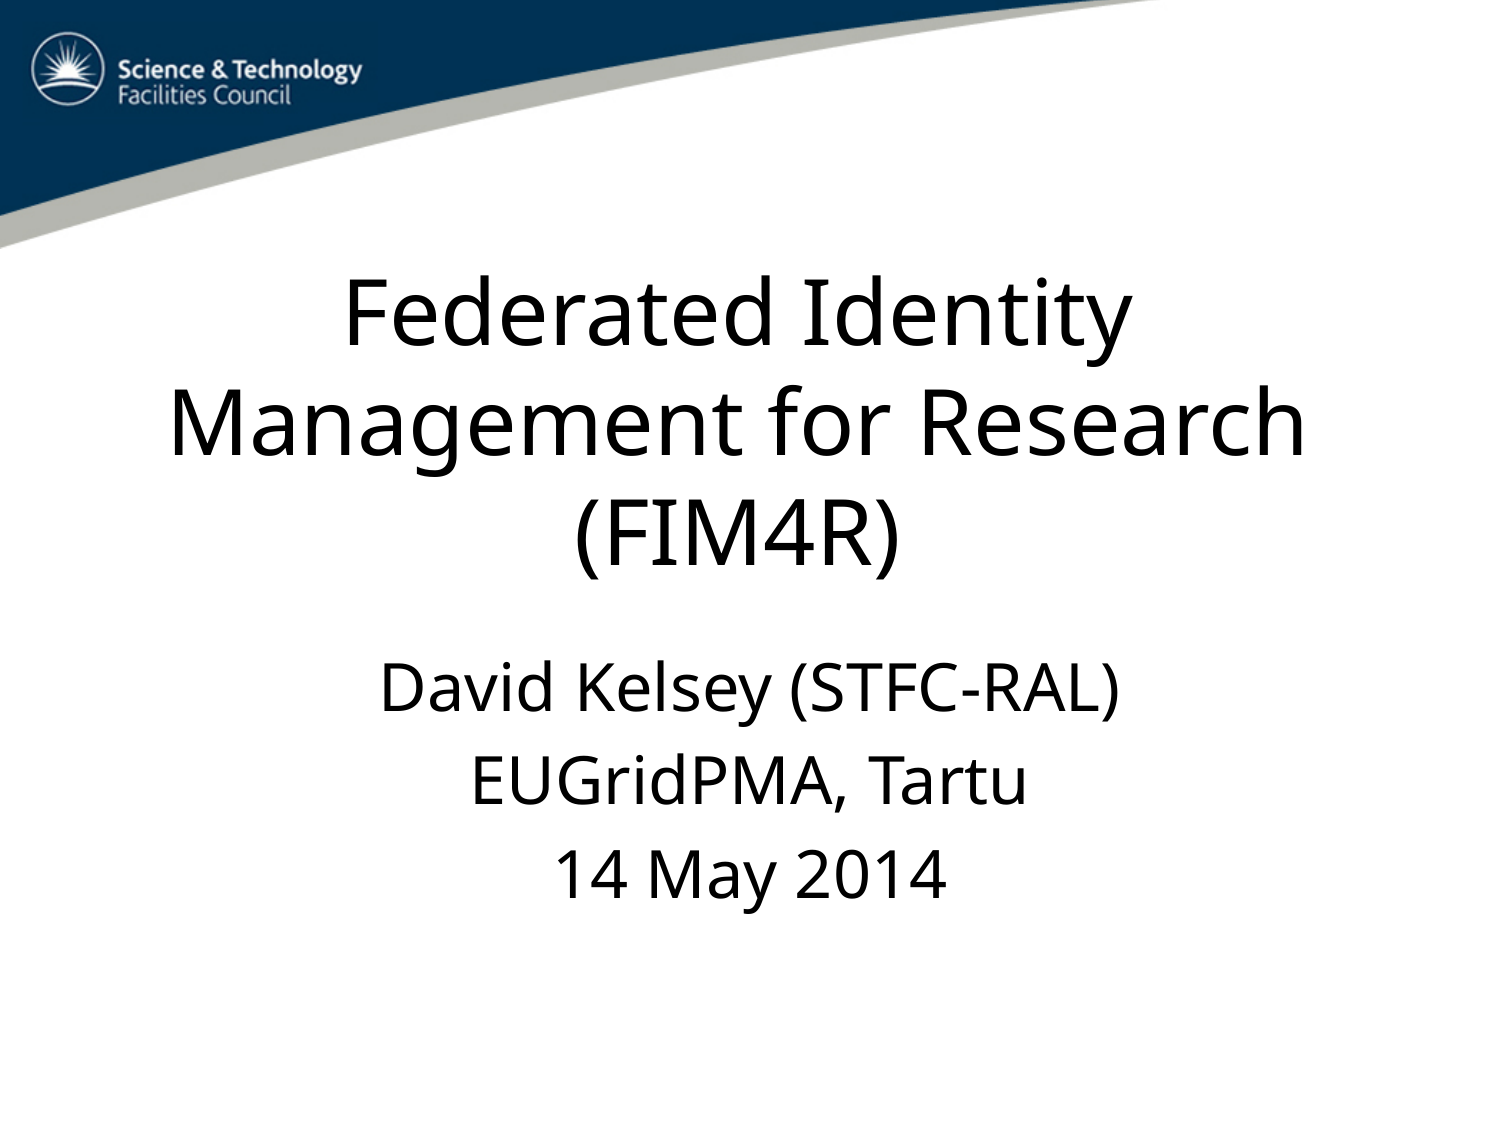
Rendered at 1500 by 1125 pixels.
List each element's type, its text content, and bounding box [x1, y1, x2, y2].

picture [0, 0, 1175, 249]
title Federated Identity Management for Research (FIM4R) [100, 243, 1376, 485]
subtitle David Kelsey (STFC-RAL) EUGridPMA, Tartu 14 May 2014 [224, 637, 1276, 926]
